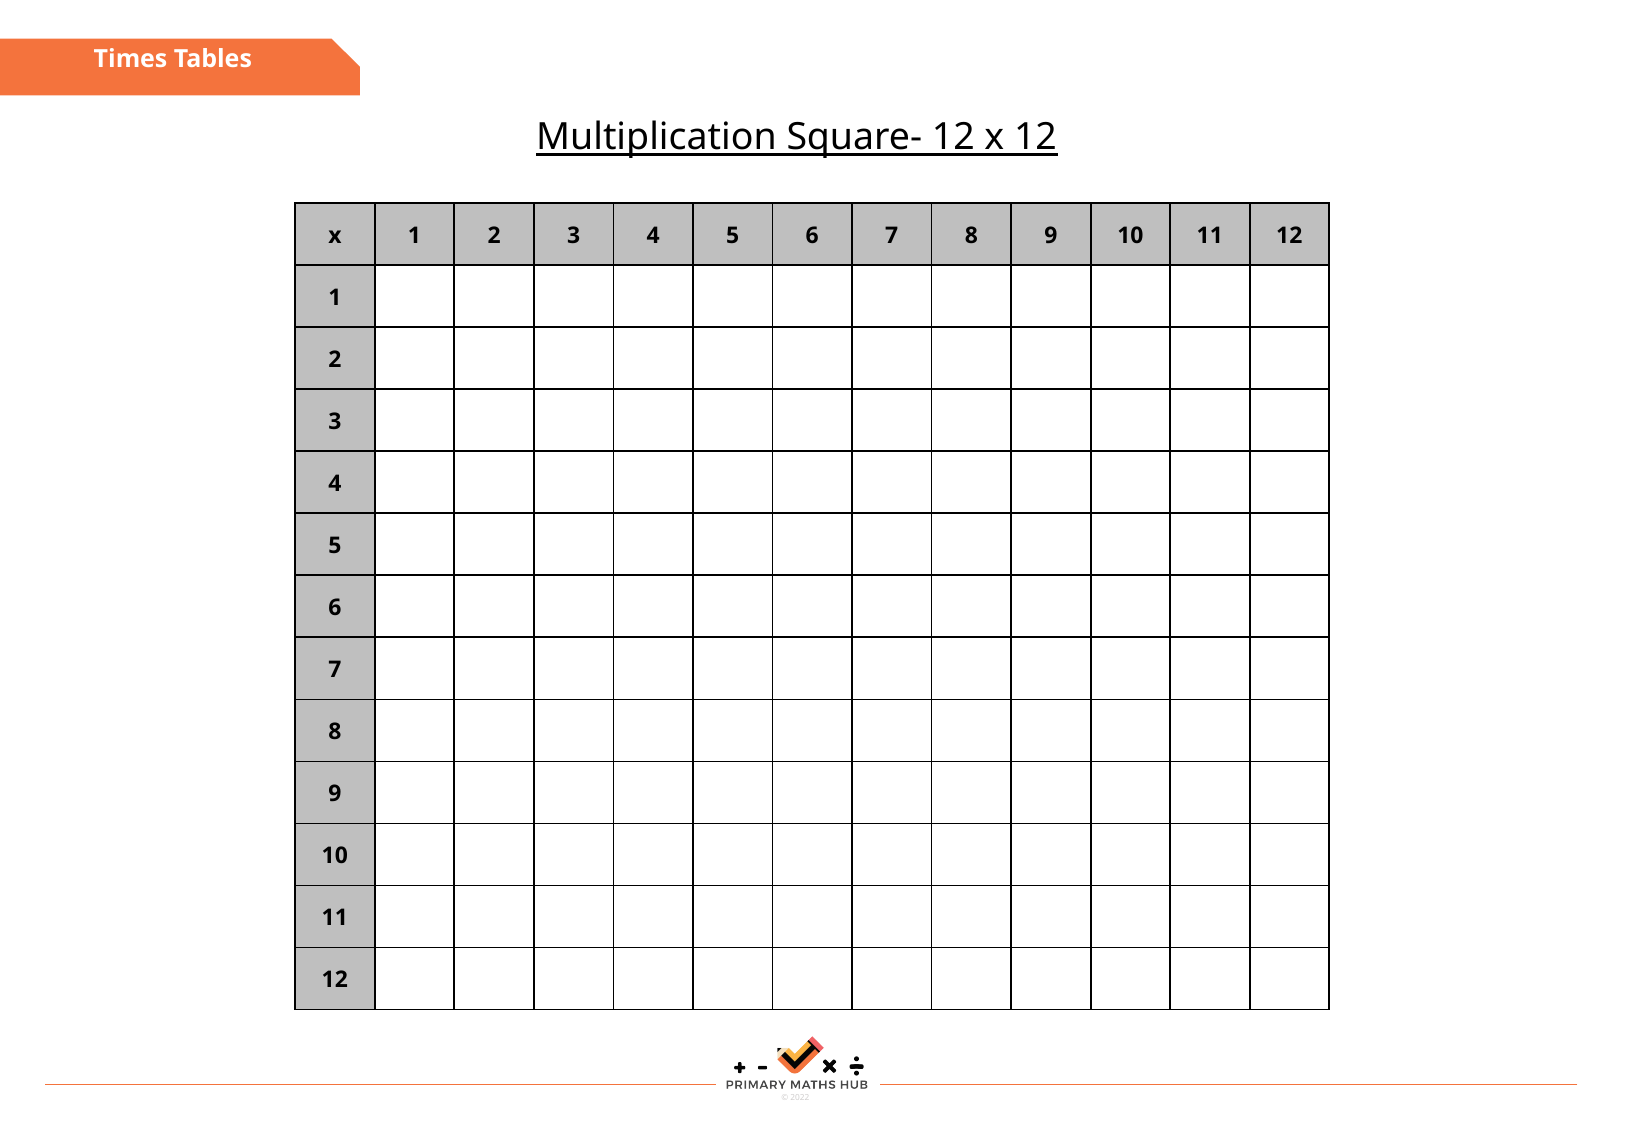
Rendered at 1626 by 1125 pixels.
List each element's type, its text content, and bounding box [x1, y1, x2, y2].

table_cell [1171, 514, 1249, 574]
table_cell [614, 266, 692, 326]
table_cell [614, 824, 692, 885]
table_cell [535, 886, 613, 947]
table_cell [1012, 638, 1090, 699]
table_cell [376, 576, 453, 636]
table_cell [1092, 824, 1169, 885]
table_header 11 [1171, 204, 1249, 264]
table_cell [1251, 948, 1328, 1009]
table_cell [614, 390, 692, 450]
table_cell [376, 886, 453, 947]
text_box Multiplication Square- 12 x 12 [521, 105, 1073, 165]
table_cell [773, 514, 851, 574]
table_cell [773, 762, 851, 823]
table_cell [1251, 824, 1328, 885]
table_cell [614, 700, 692, 761]
table_cell [1092, 762, 1169, 823]
table_cell [1012, 762, 1090, 823]
table_cell [773, 390, 851, 450]
table_cell [535, 328, 613, 388]
table_header 12 [1251, 204, 1328, 264]
table_cell [614, 638, 692, 699]
table_cell [1012, 886, 1090, 947]
table_cell [614, 886, 692, 947]
table_cell [376, 266, 453, 326]
table_cell [694, 328, 772, 388]
table_cell [1251, 452, 1328, 512]
table_cell [694, 576, 772, 636]
table_cell 6 [296, 576, 374, 636]
table_header 6 [773, 204, 851, 264]
table_cell [376, 762, 453, 823]
table_cell [1171, 576, 1249, 636]
table_cell [853, 452, 931, 512]
table_cell [694, 700, 772, 761]
table_cell [853, 266, 931, 326]
table_cell [614, 514, 692, 574]
table_cell [455, 948, 533, 1009]
table_cell [773, 948, 851, 1009]
table_cell 11 [296, 886, 374, 947]
table_cell [694, 638, 772, 699]
table_cell [376, 948, 453, 1009]
table_cell [535, 452, 613, 512]
table_cell [1012, 514, 1090, 574]
picture [722, 1034, 872, 1094]
table_cell [535, 762, 613, 823]
table_cell [614, 576, 692, 636]
table_cell [932, 266, 1010, 326]
table_cell [853, 700, 931, 761]
table_cell [853, 638, 931, 699]
table_cell 5 [296, 514, 374, 574]
table_cell [1092, 390, 1169, 450]
table_cell [1092, 266, 1169, 326]
table_cell [853, 576, 931, 636]
table_cell [773, 638, 851, 699]
table_cell [1012, 266, 1090, 326]
table_cell [614, 762, 692, 823]
table_cell [1251, 328, 1328, 388]
table_cell [376, 328, 453, 388]
table_cell [1092, 328, 1169, 388]
table_cell [853, 886, 931, 947]
table_cell [1092, 700, 1169, 761]
table_cell [853, 390, 931, 450]
table_cell [1171, 948, 1249, 1009]
table_header 1 [376, 204, 453, 264]
table_cell [1092, 886, 1169, 947]
table_cell [1171, 886, 1249, 947]
table_header 5 [694, 204, 772, 264]
table_cell [535, 700, 613, 761]
table_cell [1171, 266, 1249, 326]
table_cell [1171, 452, 1249, 512]
table_cell 10 [296, 824, 374, 885]
table_header 9 [1012, 204, 1090, 264]
table_cell [694, 948, 772, 1009]
table_cell [1251, 576, 1328, 636]
table_cell 7 [296, 638, 374, 699]
table_cell [1251, 700, 1328, 761]
table_cell [694, 390, 772, 450]
table_header 10 [1092, 204, 1169, 264]
table_cell [455, 824, 533, 885]
table_cell [932, 948, 1010, 1009]
table_cell [455, 452, 533, 512]
table_cell [773, 576, 851, 636]
table_cell [932, 638, 1010, 699]
table_cell [1012, 948, 1090, 1009]
table_cell [853, 948, 931, 1009]
table_cell [455, 700, 533, 761]
table_cell 2 [296, 328, 374, 388]
table_cell [694, 762, 772, 823]
table_cell [853, 762, 931, 823]
table_cell [1251, 886, 1328, 947]
table_cell [932, 576, 1010, 636]
table_cell [376, 514, 453, 574]
table_cell [1251, 514, 1328, 574]
table_cell [535, 514, 613, 574]
table_cell [1012, 824, 1090, 885]
table_cell [455, 576, 533, 636]
table_cell [376, 452, 453, 512]
table_cell [773, 824, 851, 885]
table_header 3 [535, 204, 613, 264]
table_cell [853, 328, 931, 388]
table_cell [932, 824, 1010, 885]
table_cell 1 [296, 266, 374, 326]
table_cell [1171, 390, 1249, 450]
table_cell [535, 638, 613, 699]
table_cell 9 [296, 762, 374, 823]
table_cell [455, 390, 533, 450]
table_cell [535, 390, 613, 450]
table_cell [1012, 328, 1090, 388]
table_cell [614, 452, 692, 512]
table_cell [455, 328, 533, 388]
table_header 4 [614, 204, 692, 264]
table_cell [694, 452, 772, 512]
table_cell [853, 824, 931, 885]
table_cell [694, 824, 772, 885]
table_cell [932, 700, 1010, 761]
table_cell [853, 514, 931, 574]
table_cell [1171, 700, 1249, 761]
table_cell [694, 266, 772, 326]
table_cell [614, 948, 692, 1009]
table_cell [932, 514, 1010, 574]
table_cell [773, 886, 851, 947]
table_cell [1012, 390, 1090, 450]
table_cell [1171, 328, 1249, 388]
table_cell 3 [296, 390, 374, 450]
table_cell [773, 328, 851, 388]
table_cell [1092, 948, 1169, 1009]
table_cell [932, 328, 1010, 388]
table_cell [932, 886, 1010, 947]
table_cell [376, 700, 453, 761]
table_cell 4 [296, 452, 374, 512]
table_cell [1092, 576, 1169, 636]
table_cell [455, 266, 533, 326]
table_cell 8 [296, 700, 374, 761]
table_cell [932, 762, 1010, 823]
table_cell [1251, 762, 1328, 823]
table_header 8 [932, 204, 1010, 264]
table_cell [376, 390, 453, 450]
table_cell [1171, 762, 1249, 823]
table_cell [1012, 700, 1090, 761]
text_box © 2022 [720, 1084, 870, 1110]
table_cell [694, 514, 772, 574]
table_cell 12 [296, 948, 374, 1009]
table_cell [376, 824, 453, 885]
table_cell [1171, 824, 1249, 885]
table_cell [773, 266, 851, 326]
table_cell [455, 514, 533, 574]
table_cell [1092, 638, 1169, 699]
table_cell [773, 452, 851, 512]
table_cell [376, 638, 453, 699]
table_header 7 [853, 204, 931, 264]
table_cell [932, 390, 1010, 450]
table_cell [1092, 514, 1169, 574]
table_cell [1012, 452, 1090, 512]
table_cell [535, 266, 613, 326]
table_cell [932, 452, 1010, 512]
text_box Times Tables [0, 37, 361, 97]
table_cell [455, 886, 533, 947]
table_header x [296, 204, 374, 264]
table_header 2 [455, 204, 533, 264]
table_cell [455, 638, 533, 699]
table_cell [694, 886, 772, 947]
table_cell [1251, 638, 1328, 699]
table_cell [1251, 390, 1328, 450]
table_cell [535, 576, 613, 636]
table_cell [535, 824, 613, 885]
table_cell [773, 700, 851, 761]
table_cell [1092, 452, 1169, 512]
table_cell [455, 762, 533, 823]
table_cell [614, 328, 692, 388]
table_cell [1012, 576, 1090, 636]
table_cell [1251, 266, 1328, 326]
table_cell [1171, 638, 1249, 699]
table_cell [535, 948, 613, 1009]
